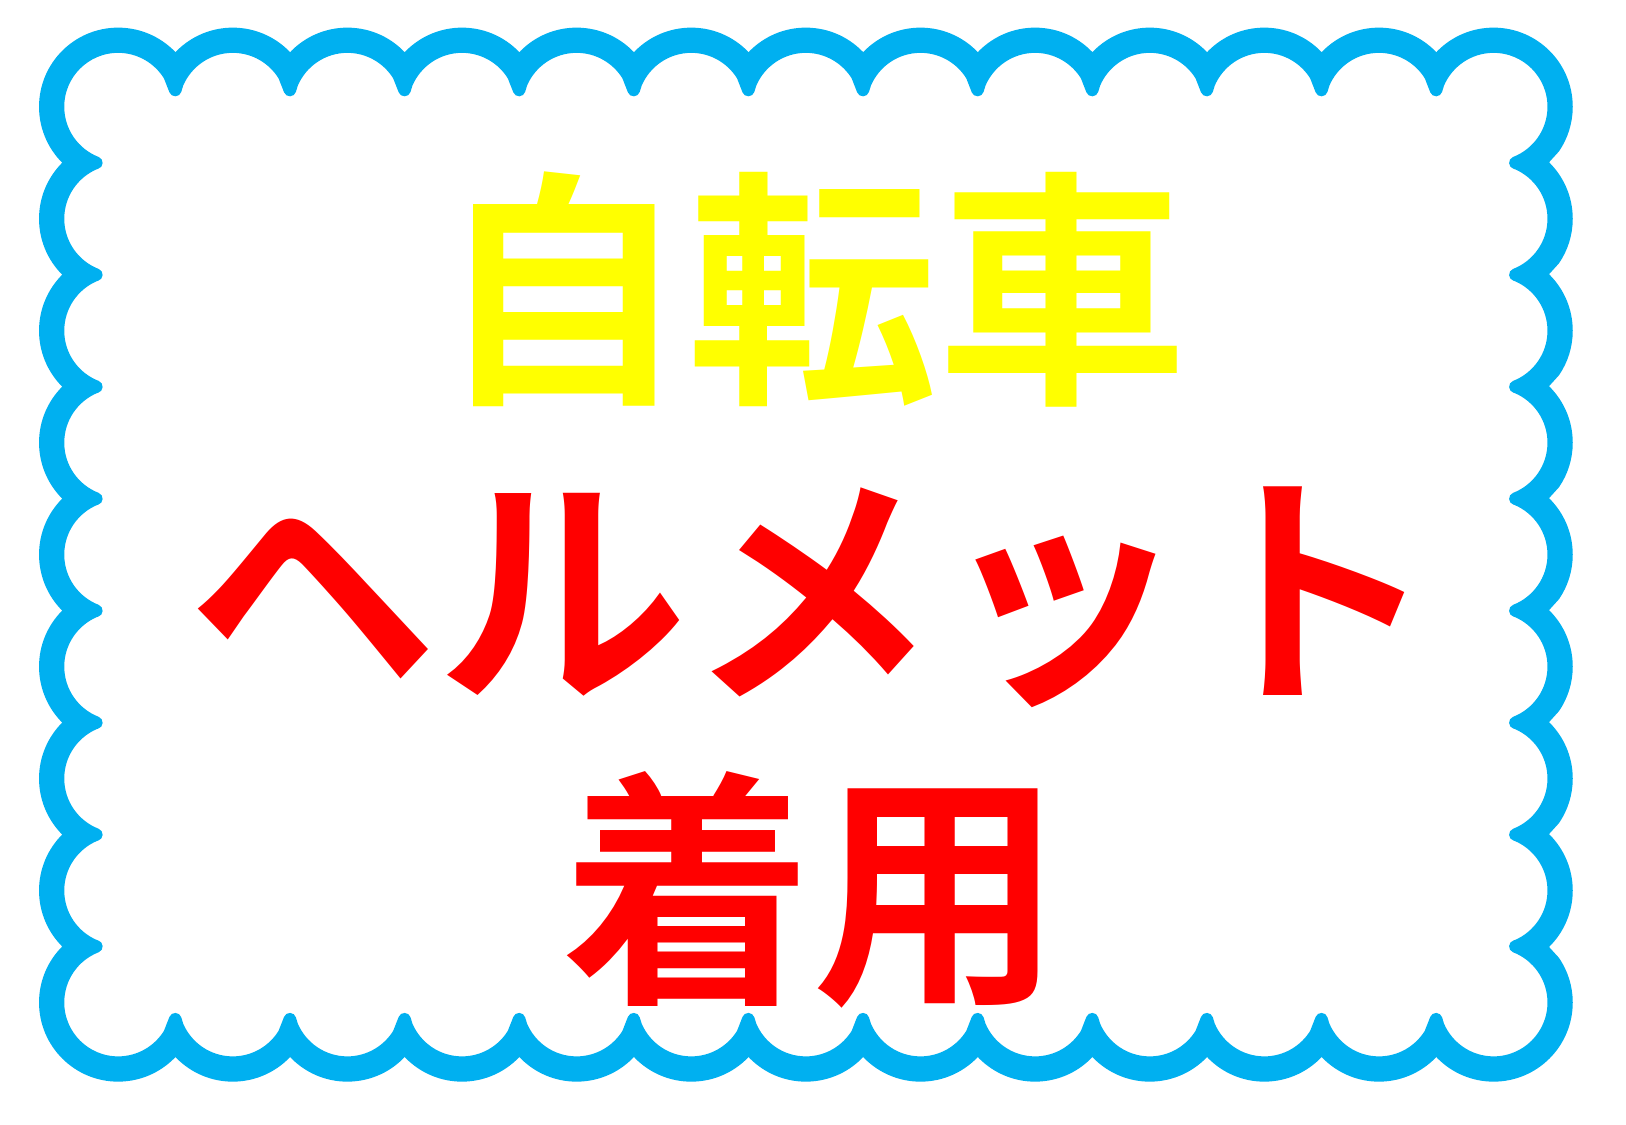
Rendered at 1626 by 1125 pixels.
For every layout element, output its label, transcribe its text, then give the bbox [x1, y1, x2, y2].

text_box [43, 640, 48, 693]
text_box [43, 528, 48, 581]
text_box [43, 864, 48, 917]
text_box [43, 976, 48, 1029]
text_box [43, 304, 48, 358]
text_box [43, 192, 48, 246]
text_box [43, 752, 48, 805]
text_box [54, 1042, 1558, 1078]
text_box 自転車 ヘルメット 着用 [48, 126, 1577, 1042]
text_box [43, 31, 1569, 134]
text_box [43, 416, 48, 470]
